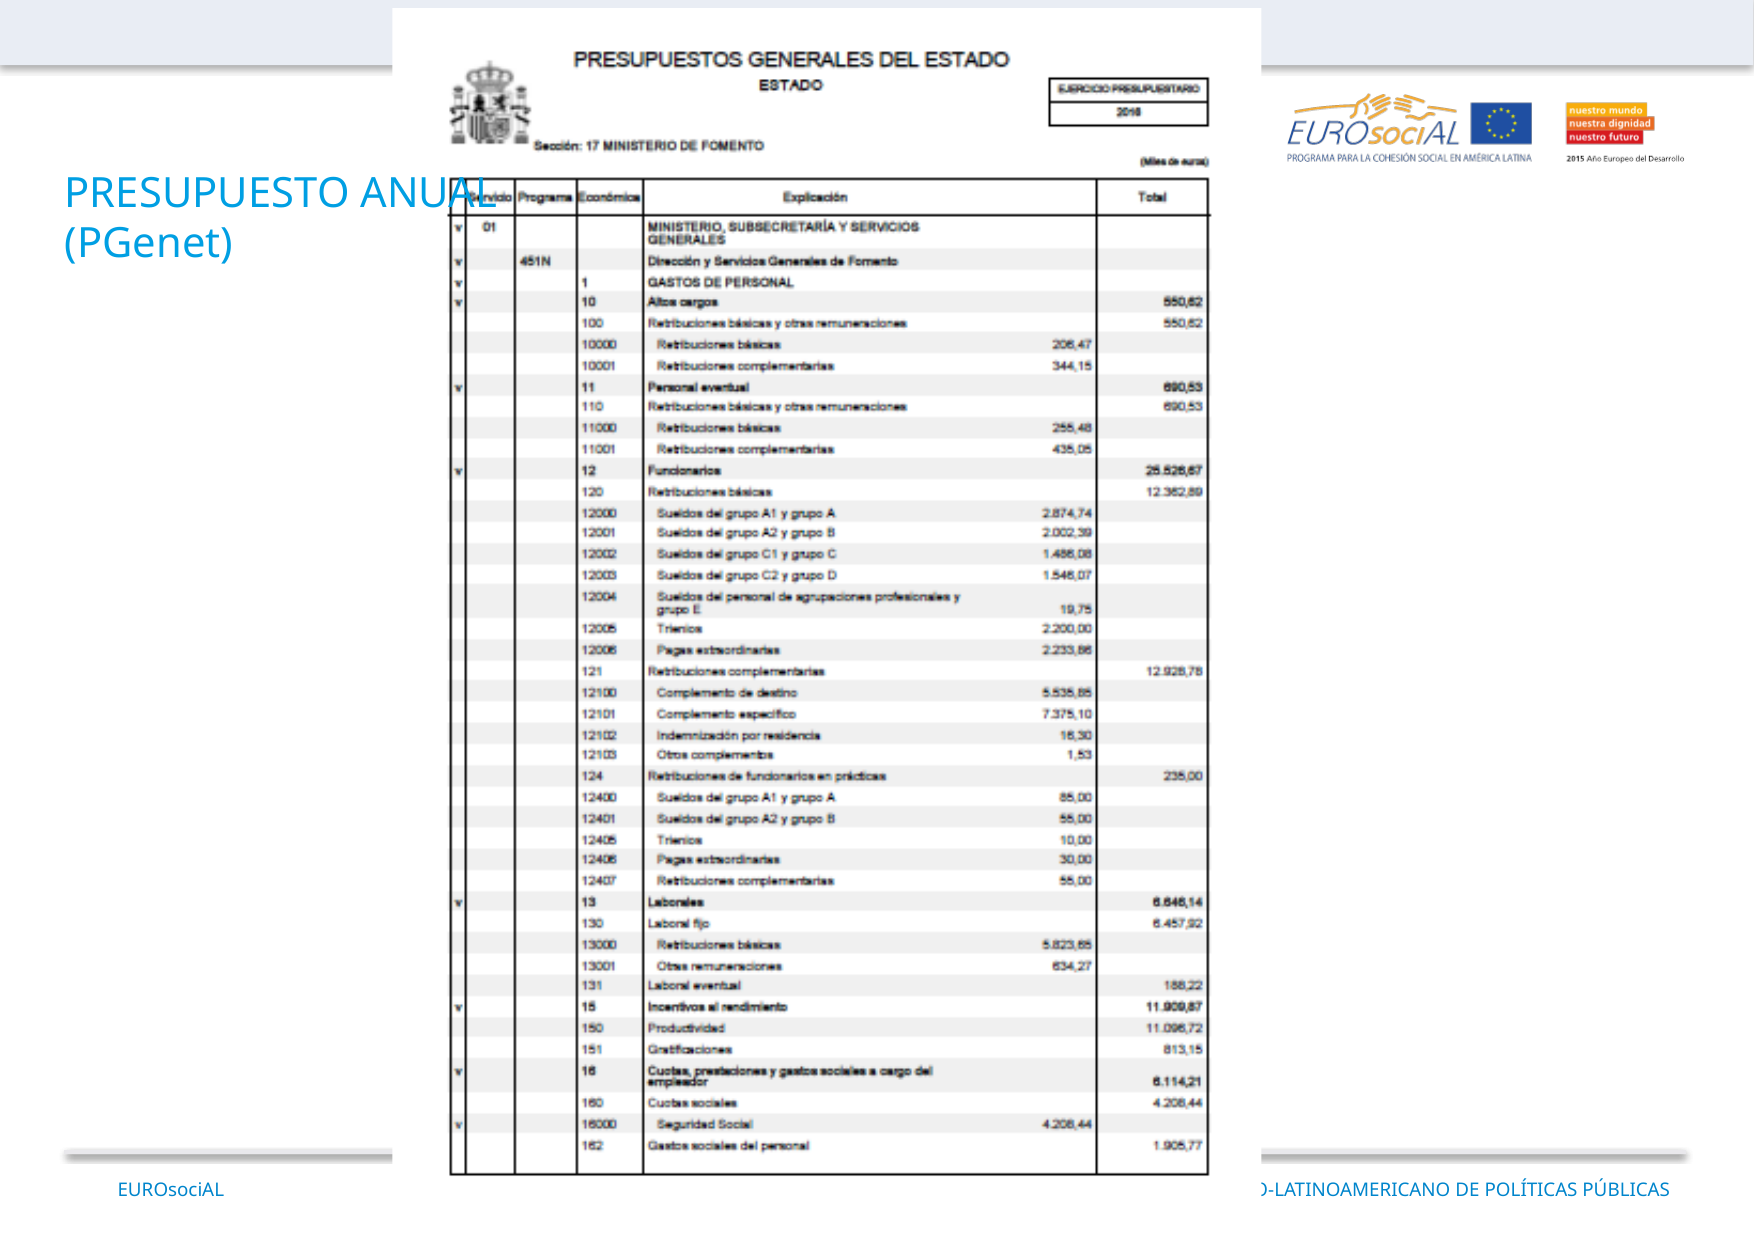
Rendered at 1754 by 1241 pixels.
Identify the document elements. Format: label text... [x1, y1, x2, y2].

picture [392, 8, 1262, 1241]
text_box PRESUPUESTO ANUAL (PGenet) [49, 158, 386, 432]
picture [1278, 88, 1692, 173]
